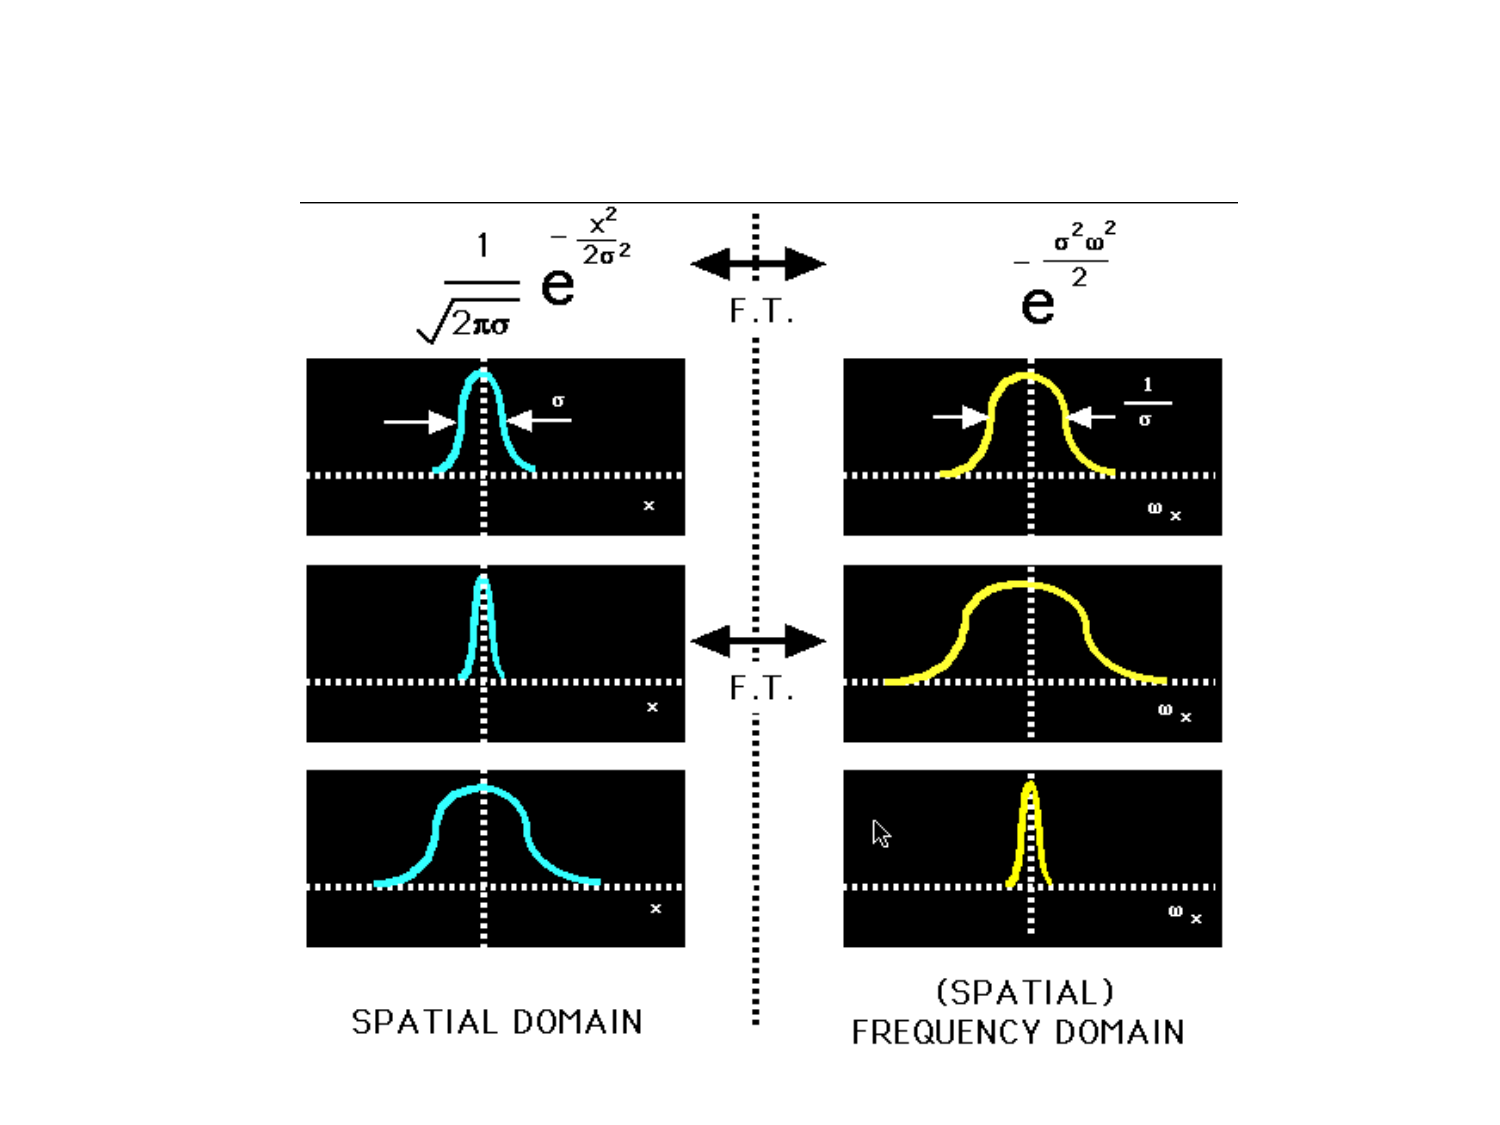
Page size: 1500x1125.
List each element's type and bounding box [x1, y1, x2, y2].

list [299, 202, 1238, 1101]
